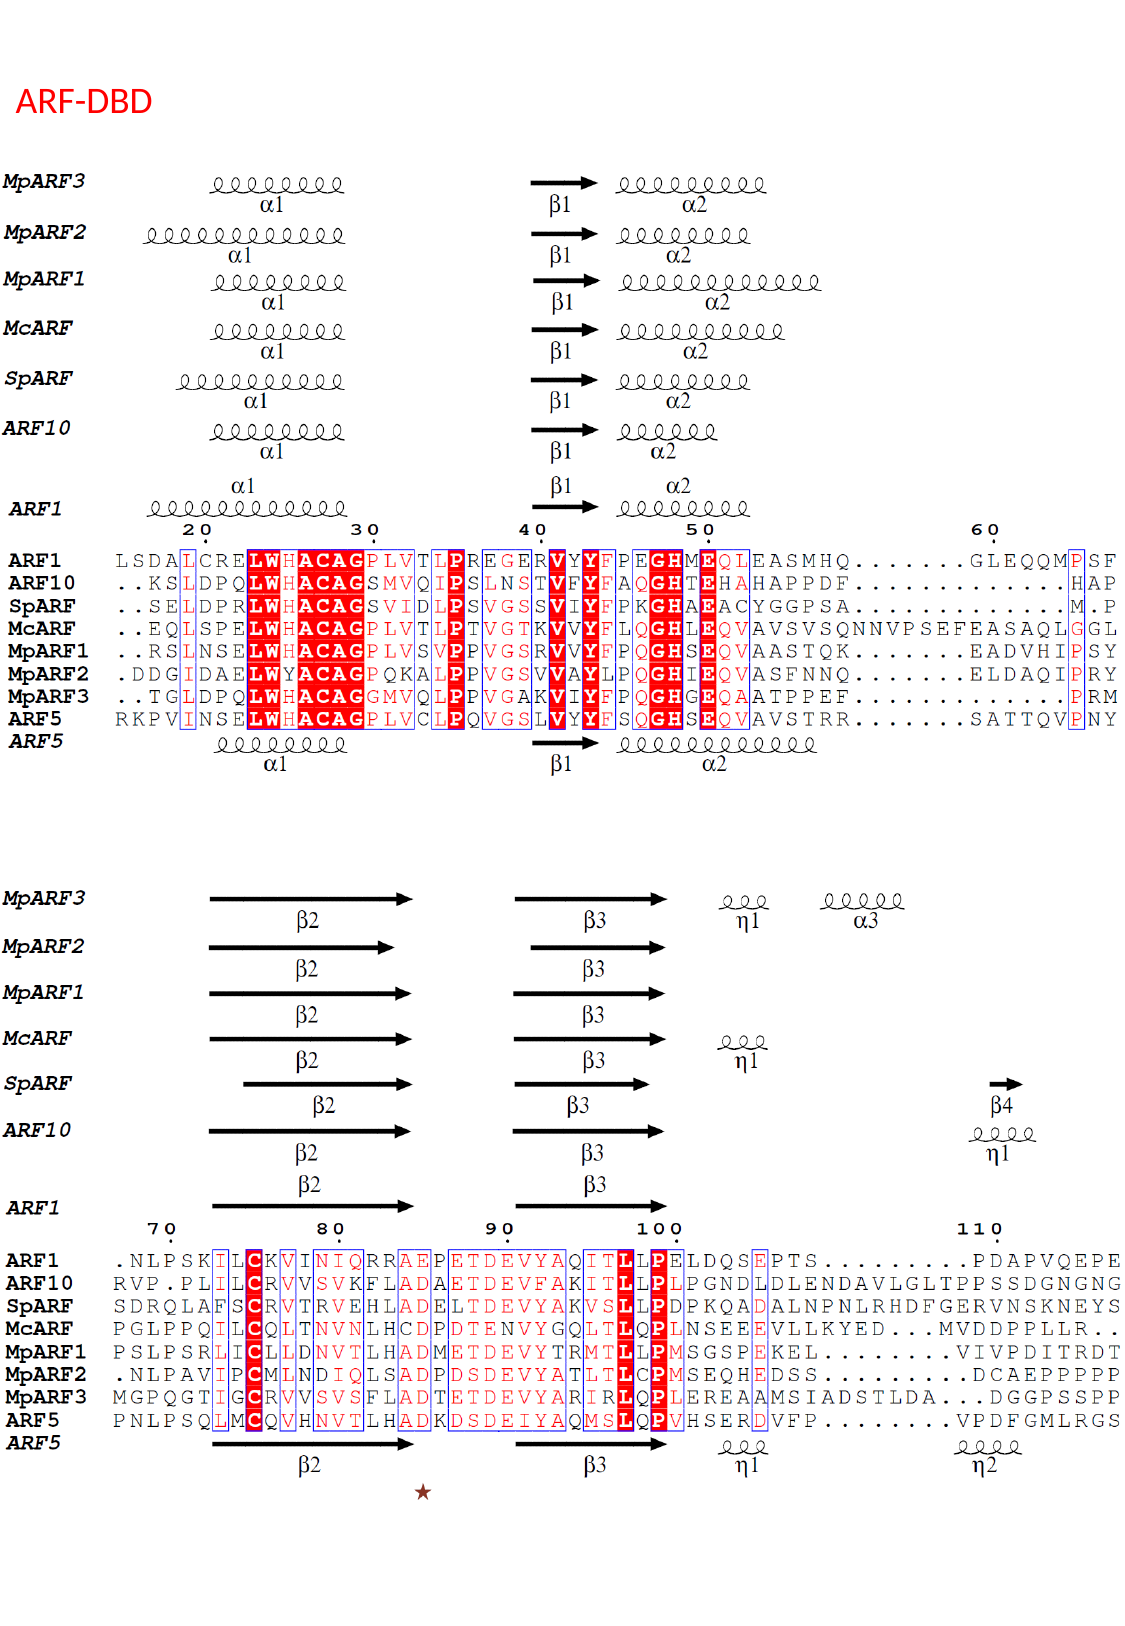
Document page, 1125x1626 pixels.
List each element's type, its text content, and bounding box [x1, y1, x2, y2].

picture [0, 467, 1125, 780]
text_box ARF-DBD [0, 68, 168, 129]
picture [0, 887, 1125, 935]
picture [0, 936, 1125, 1502]
picture [0, 417, 1125, 466]
picture [0, 170, 1125, 366]
picture [0, 368, 1125, 416]
